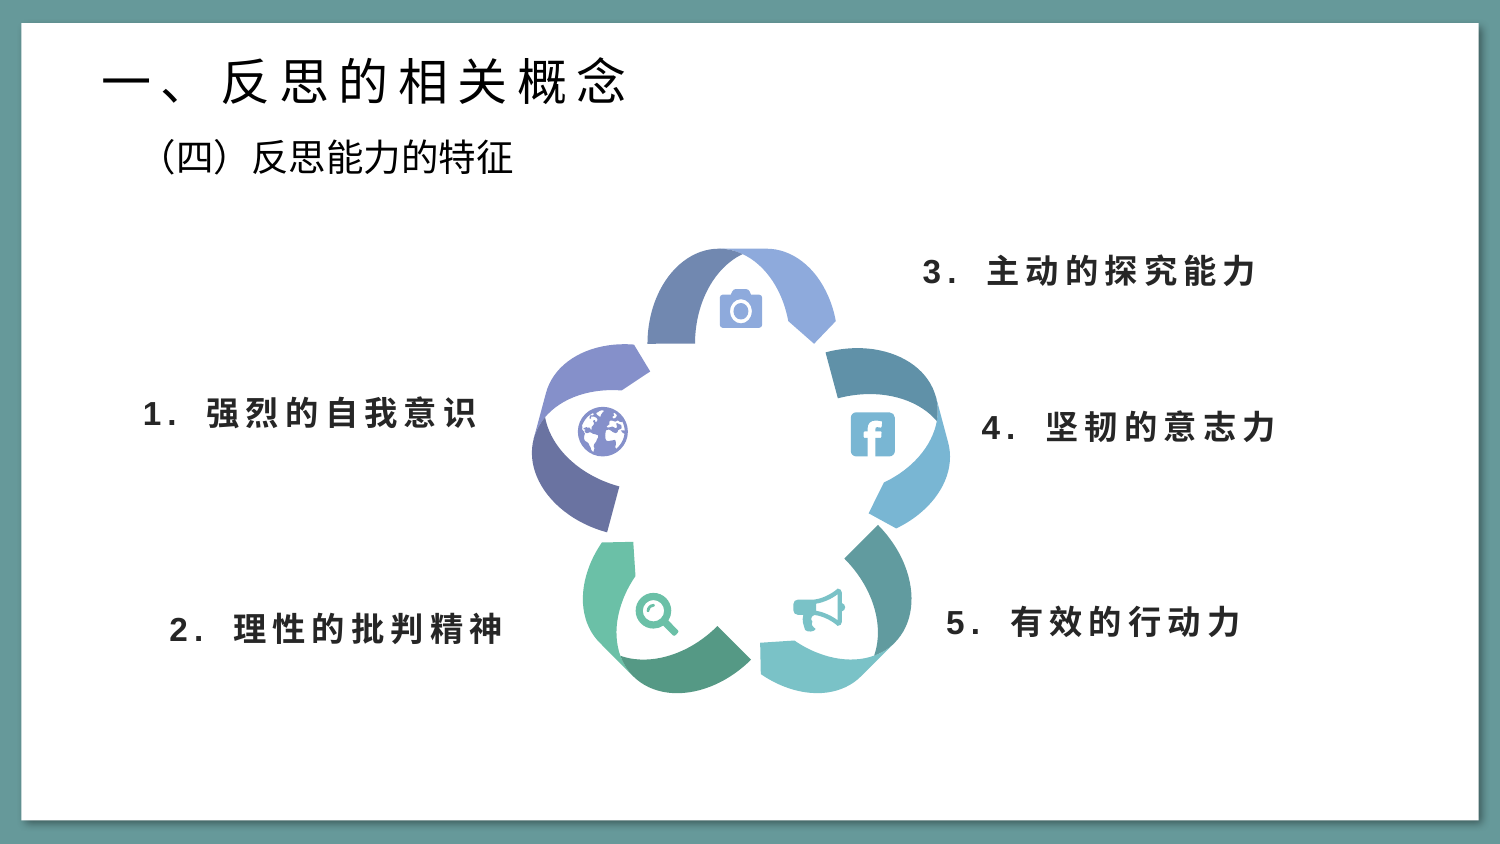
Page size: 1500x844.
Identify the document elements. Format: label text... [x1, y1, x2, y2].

text_box 2. 理性的批判精神 [154, 592, 550, 647]
text_box [760, 524, 912, 694]
text_box 1. 强烈的自我意识 [128, 376, 523, 431]
text_box [531, 344, 651, 533]
text_box 3. 主动的探究能力 [907, 234, 1303, 289]
text_box [825, 348, 951, 529]
text_box [647, 248, 836, 344]
text_box [635, 592, 679, 636]
text_box 一、反思的相关概念 [88, 43, 788, 117]
text_box [850, 412, 895, 457]
text_box [719, 289, 763, 328]
text_box 4. 坚韧的意志力 [966, 391, 1362, 445]
text_box 5. 有效的行动力 [931, 585, 1327, 640]
text_box [793, 588, 846, 632]
text_box [577, 406, 628, 457]
text_box （四）反思能力的特征 [124, 126, 529, 187]
text_box [582, 541, 752, 694]
